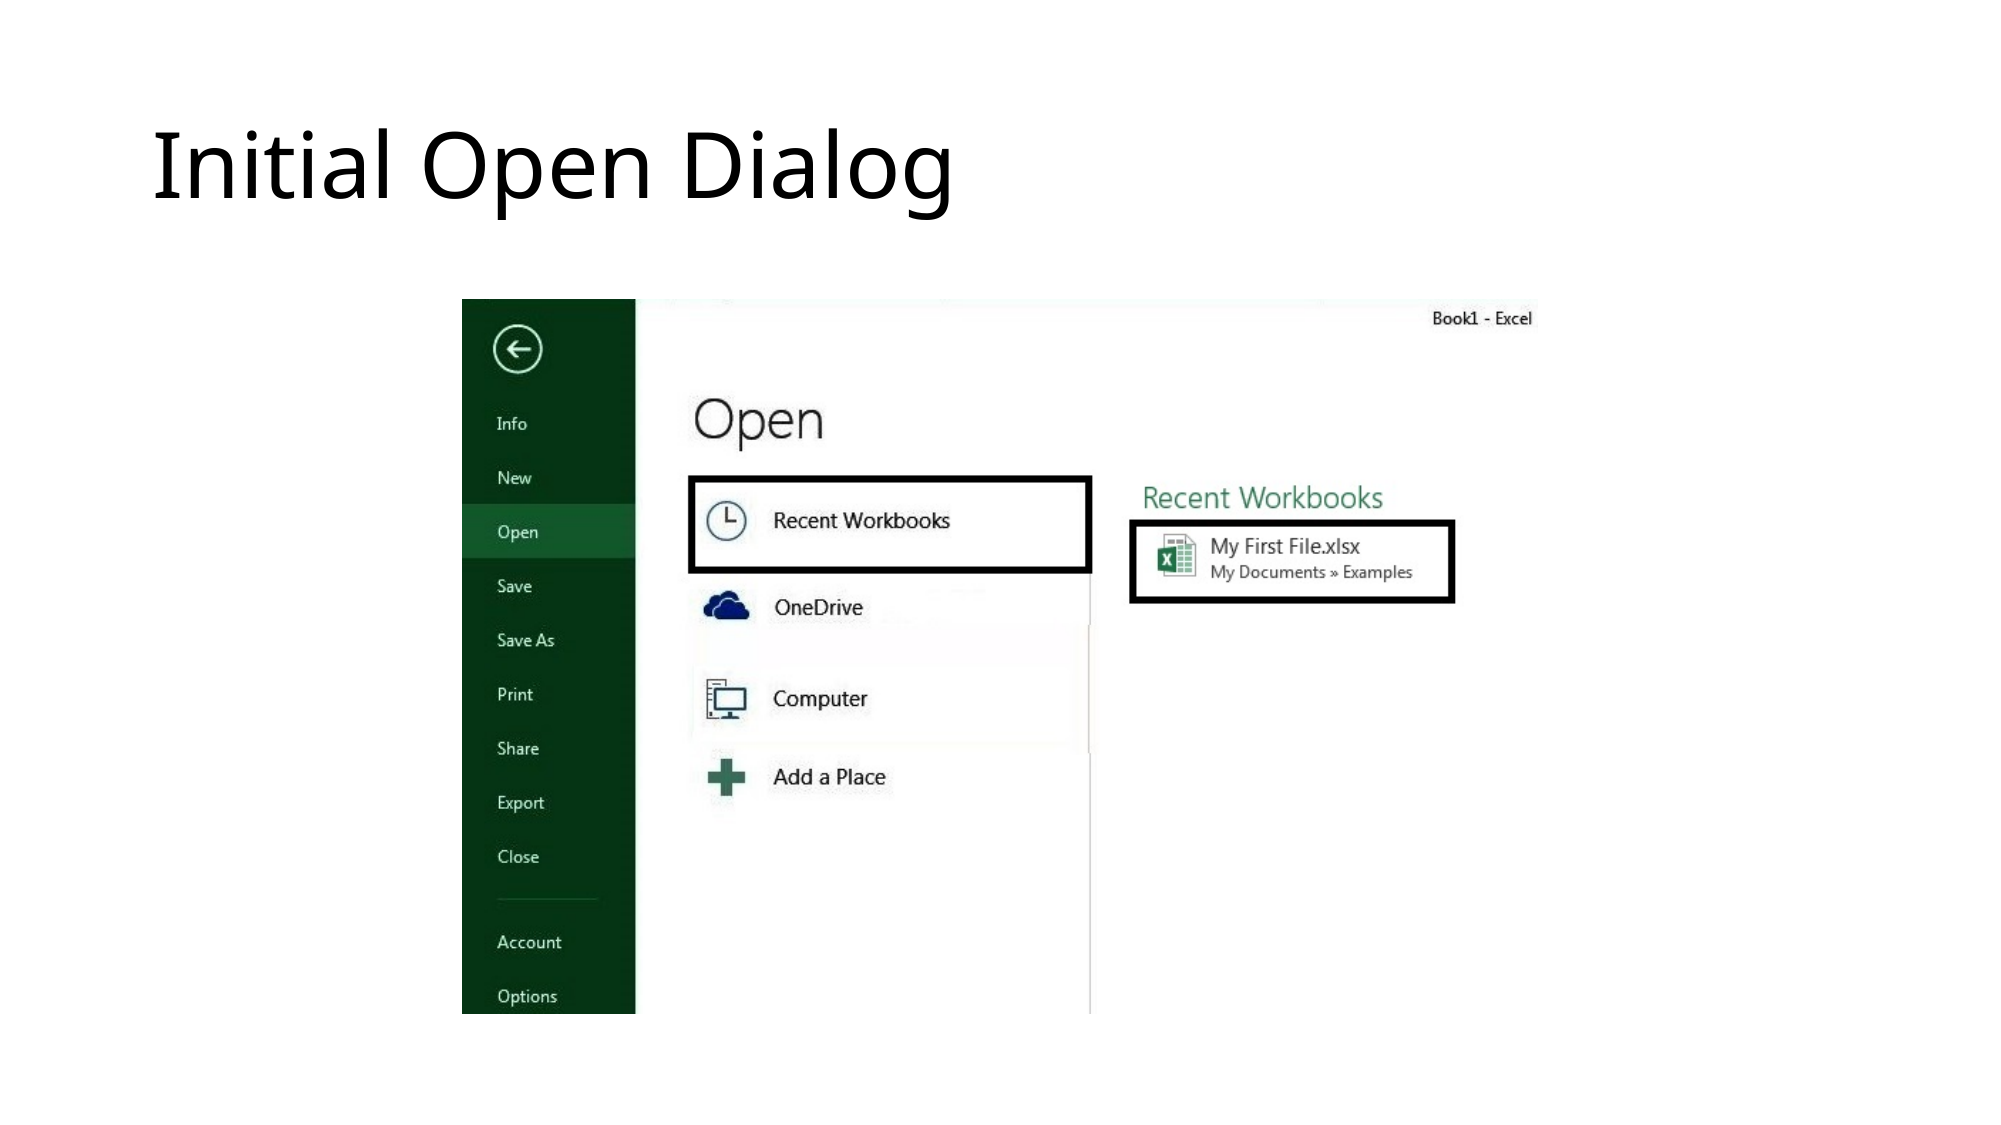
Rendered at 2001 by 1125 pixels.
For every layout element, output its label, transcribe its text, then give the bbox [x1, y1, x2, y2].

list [462, 299, 1538, 1014]
title Initial Open Dialog [137, 59, 1863, 278]
